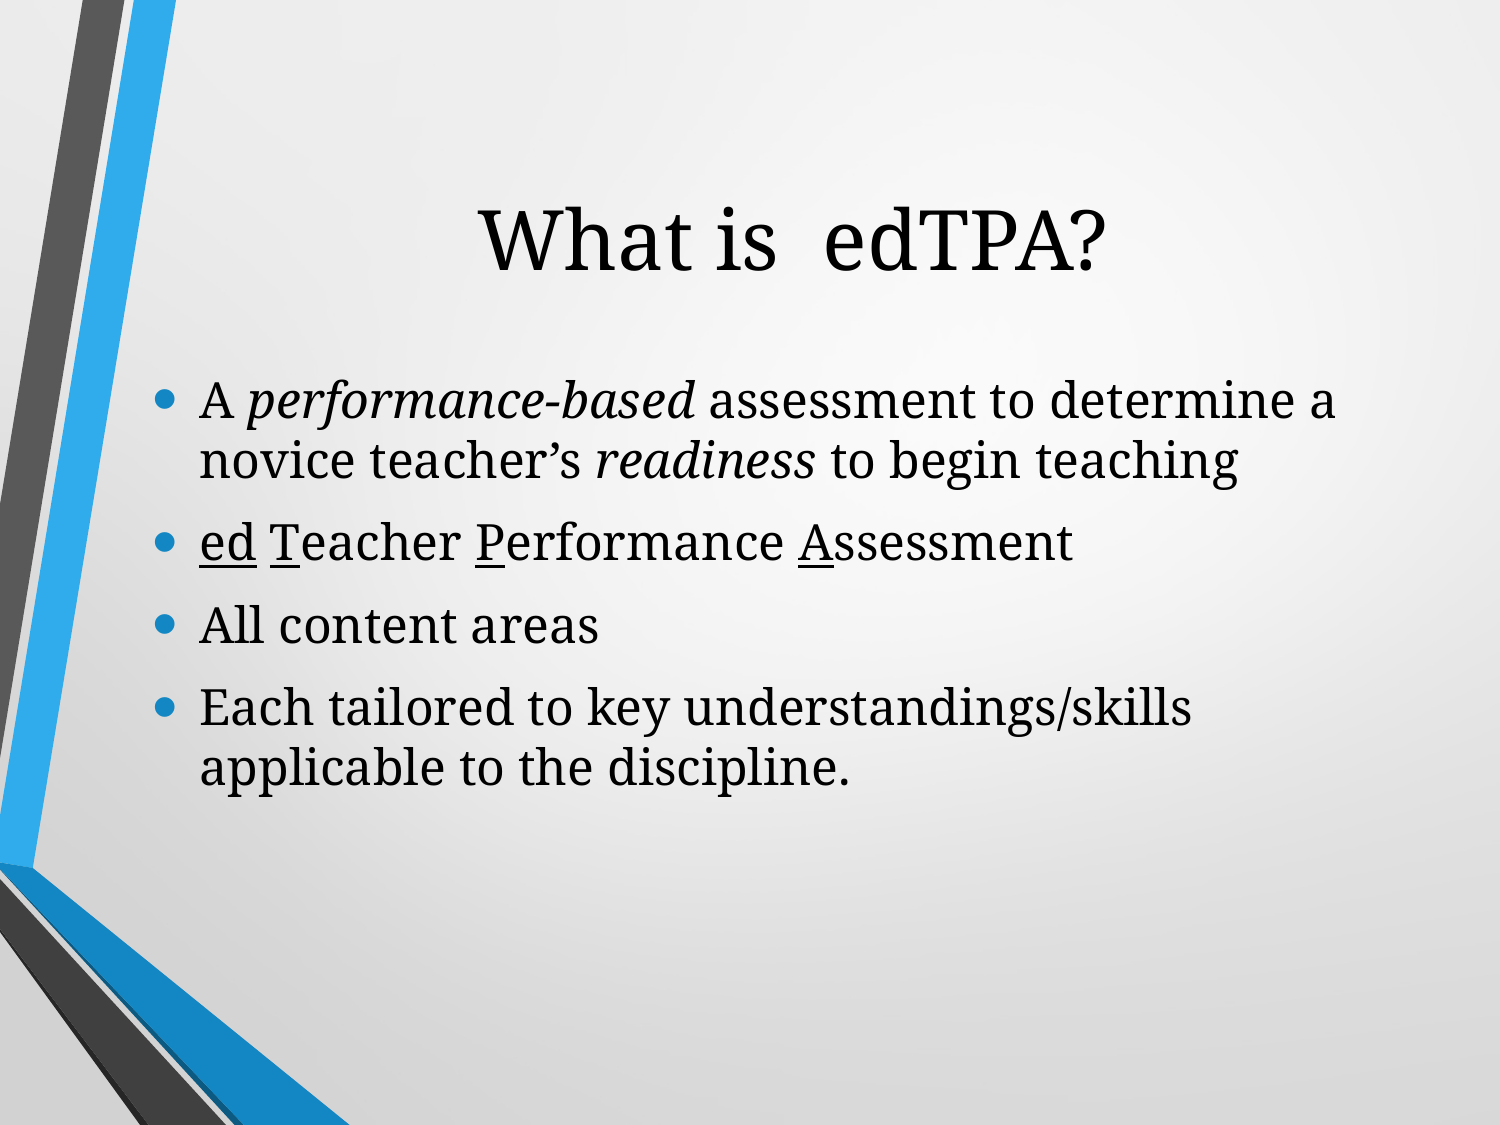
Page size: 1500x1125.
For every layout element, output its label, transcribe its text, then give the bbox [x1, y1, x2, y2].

title What is edTPA? [161, 75, 1425, 400]
list A performance-based assessment to determine a novice teacher’s readiness to begin teaching ed Teacher Performance Assessment All content areas Each tailored to key understandings/skills applicable to the discipline. [137, 350, 1402, 897]
